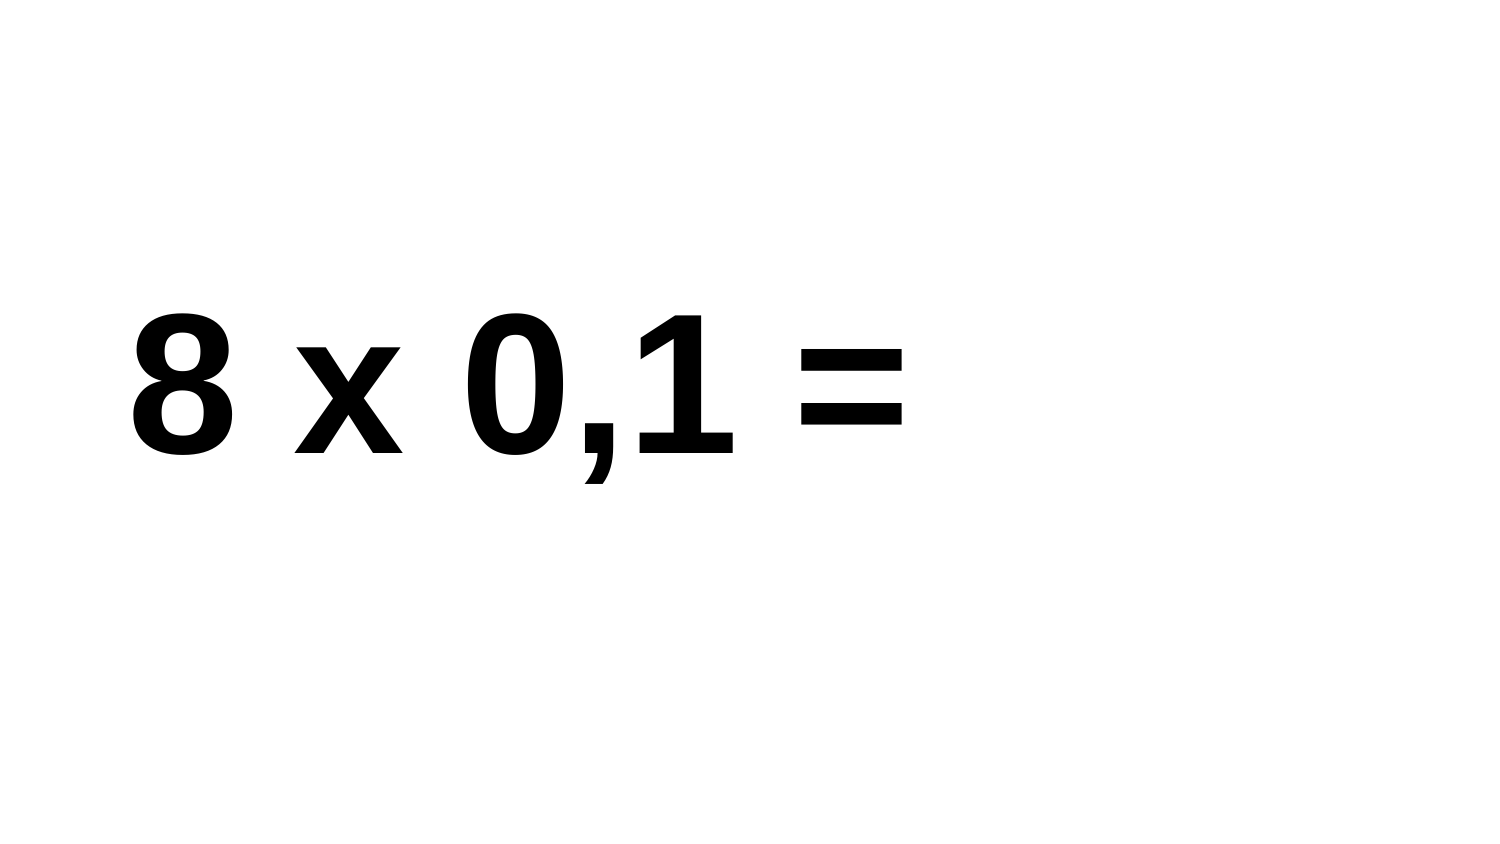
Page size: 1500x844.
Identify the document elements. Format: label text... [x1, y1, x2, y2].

text_box 8 x 0,1 = [112, 235, 1388, 509]
